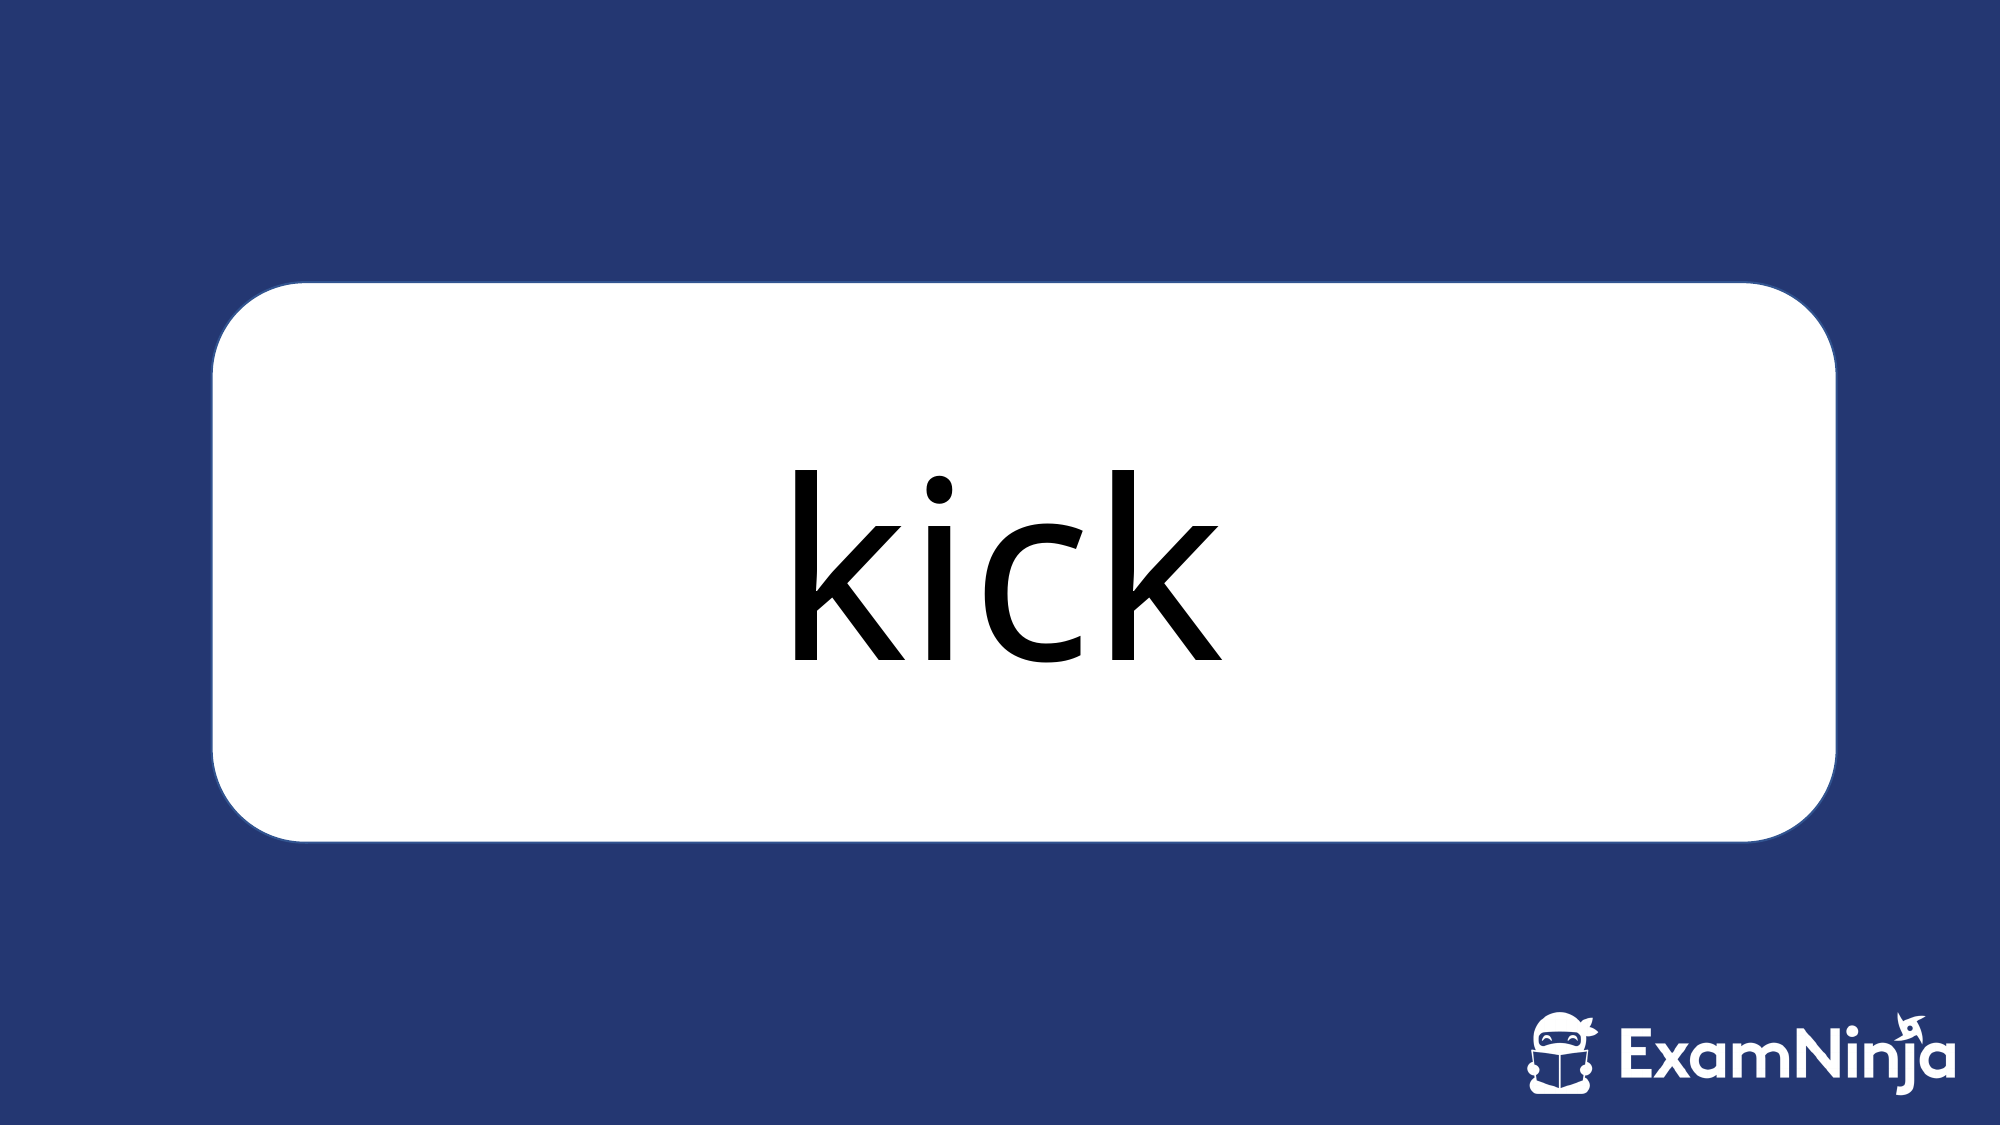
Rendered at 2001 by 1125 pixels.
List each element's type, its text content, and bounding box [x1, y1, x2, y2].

text_box kick [143, 403, 1857, 719]
text_box [210, 719, 1838, 844]
text_box [210, 281, 1838, 403]
picture [1501, 1003, 1979, 1102]
